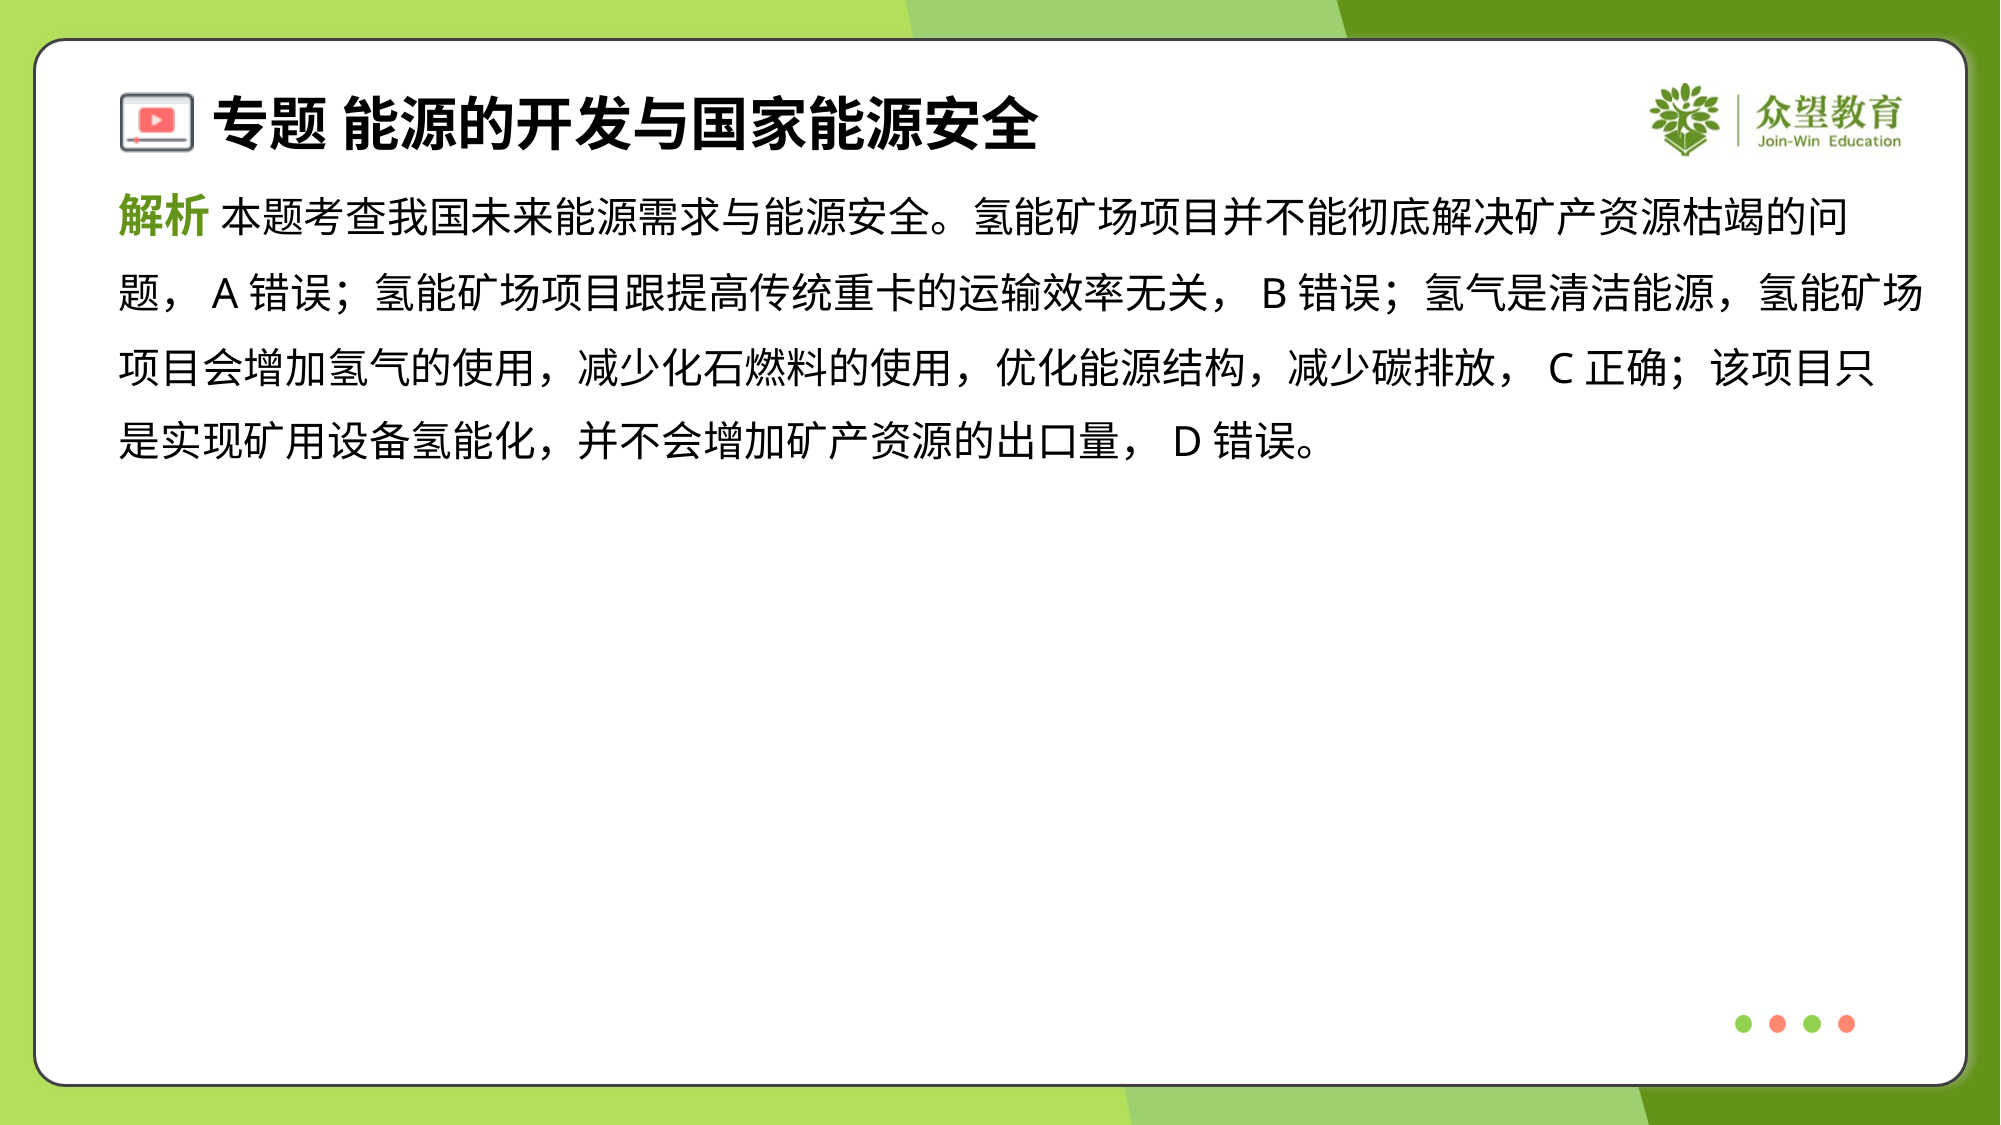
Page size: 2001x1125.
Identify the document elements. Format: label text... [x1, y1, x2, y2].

picture [0, 0, 2000, 1125]
text_box 解析 本题考查我国未来能源需求与能源安全。氢能矿场项目并不能彻底解决矿产资源枯竭的问 题，A错误；氢能矿场项目跟提高传统重卡的运输效率无关，B错误；氢气是清洁能源，氢能矿场 项目会增加氢气的使用，减少化石燃料的使用，优化能源结构，减少碳排放，C正确；该项目只 是实现矿用设备氢能化，并不会增加矿产资源的出口量，D错误。 [118, 164, 1883, 458]
